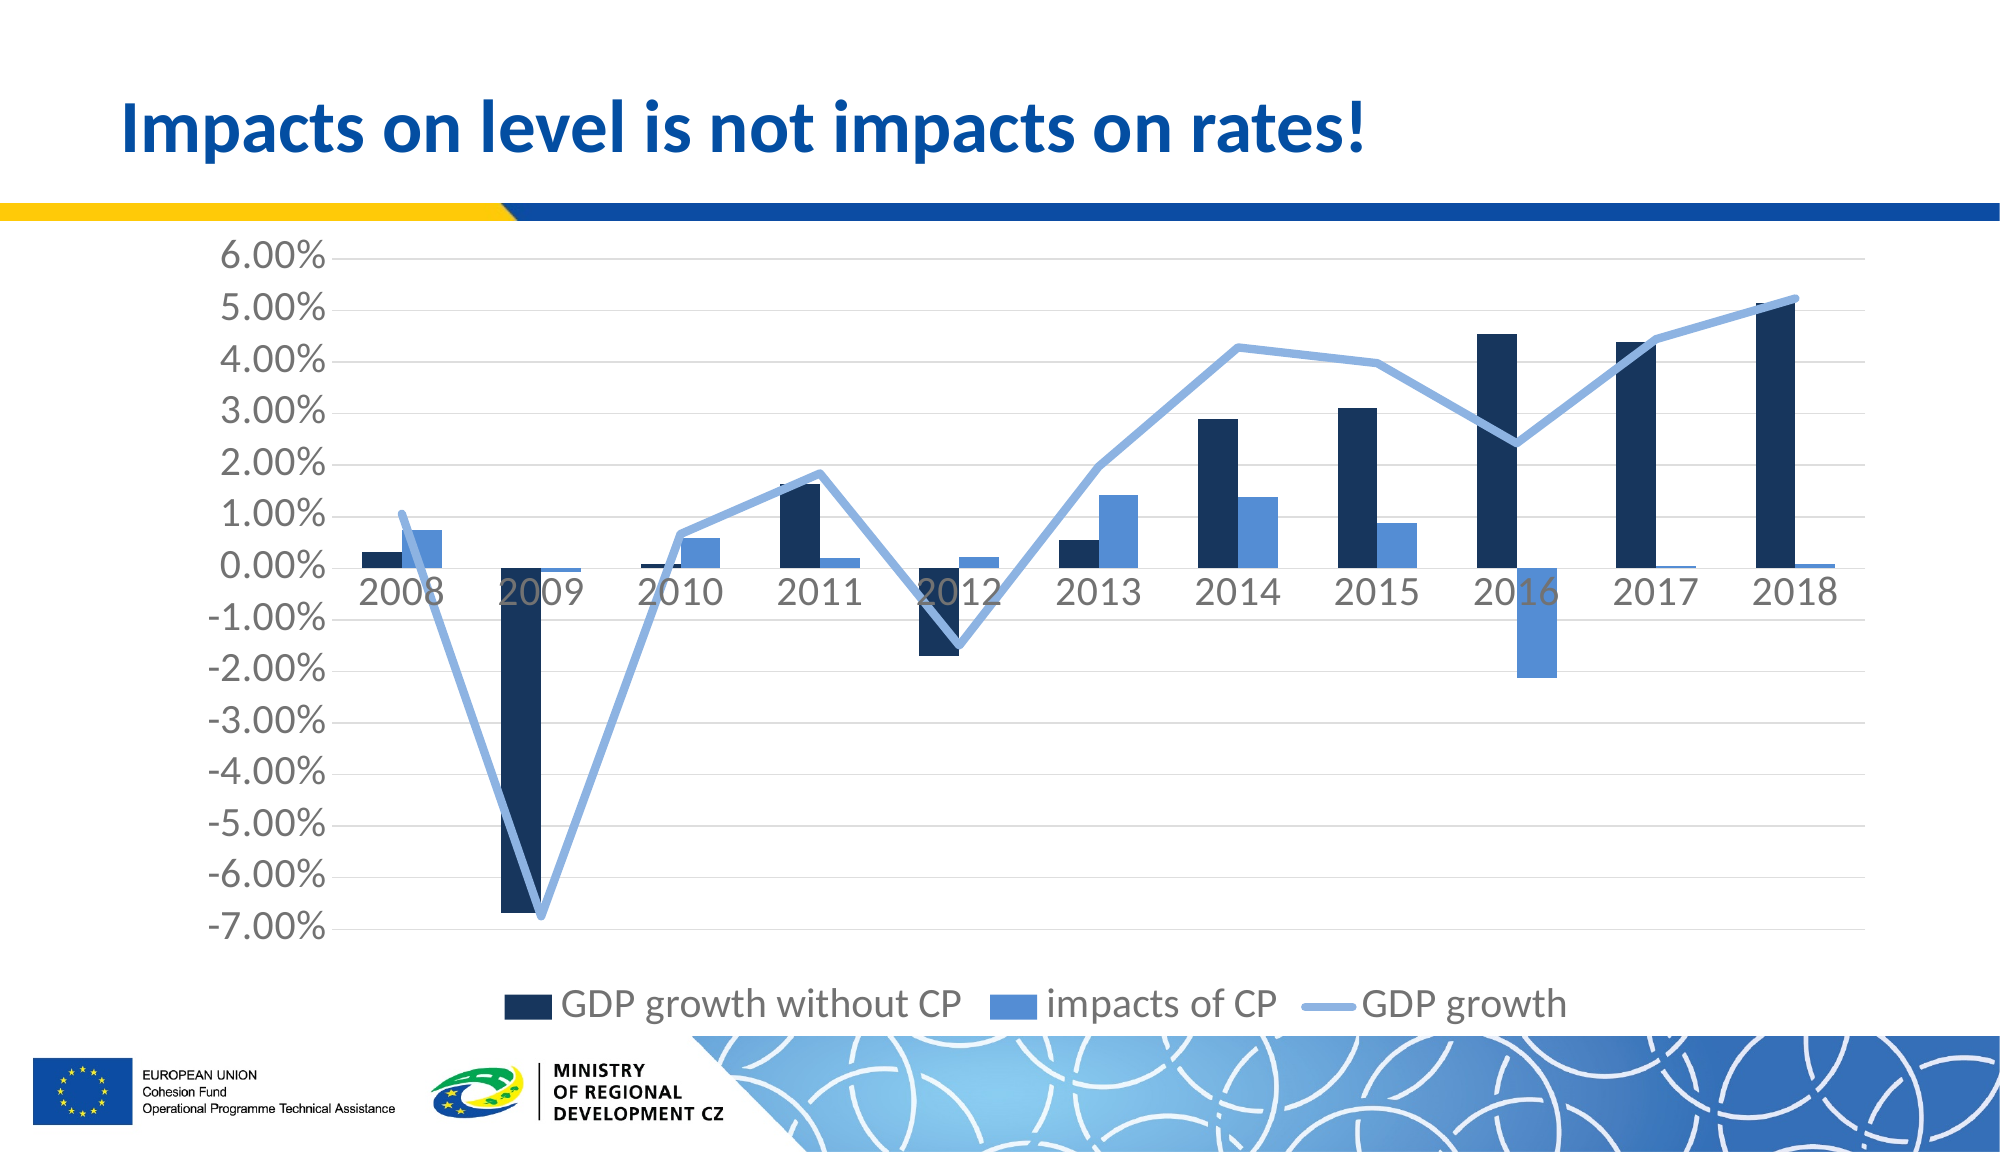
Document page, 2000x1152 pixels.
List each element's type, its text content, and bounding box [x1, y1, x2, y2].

title Impacts on level is not impacts on rates! [99, 46, 1900, 198]
chart [172, 221, 1900, 1037]
picture [0, 203, 2000, 221]
picture [0, 1036, 2000, 1152]
